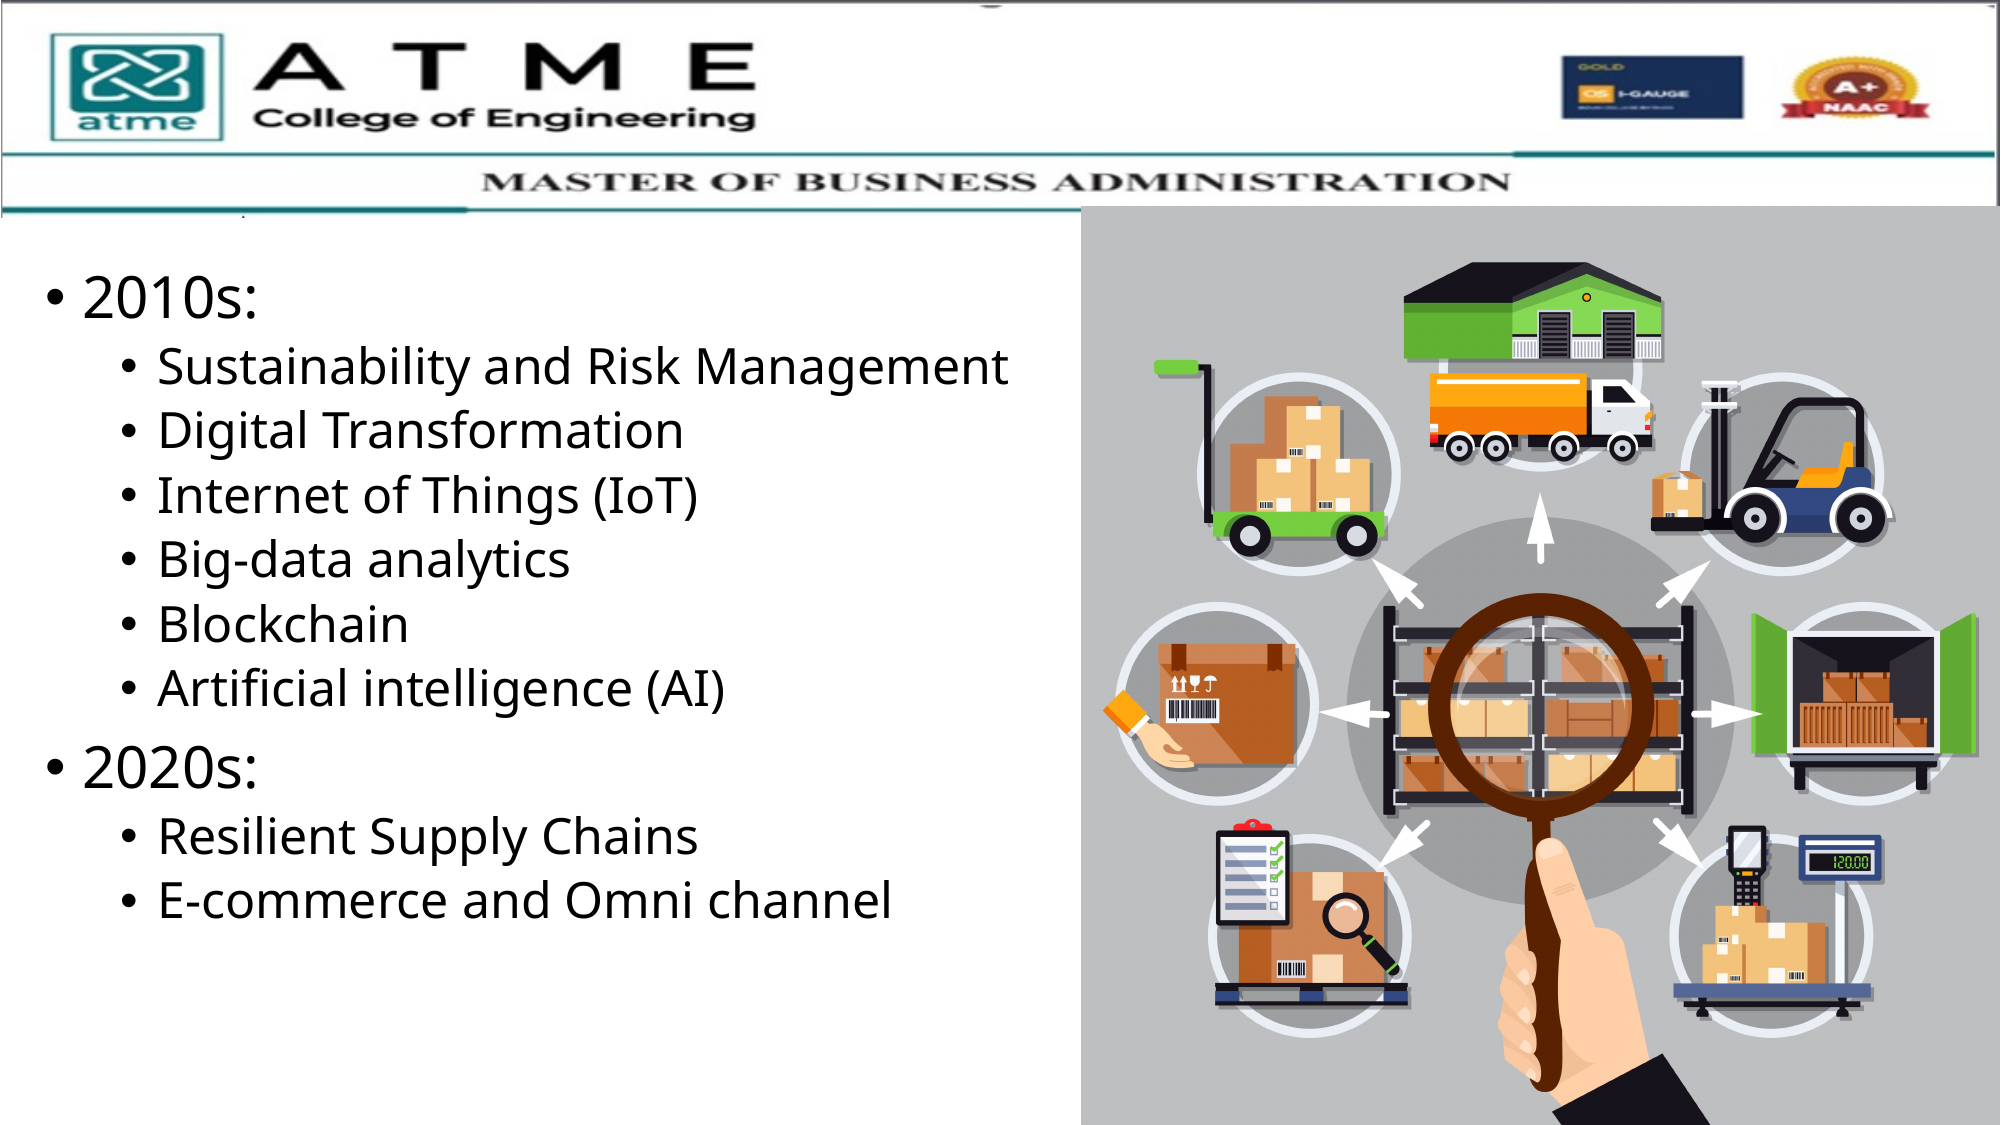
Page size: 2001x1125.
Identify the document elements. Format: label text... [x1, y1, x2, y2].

picture [1, 0, 2000, 1125]
list 2010s: Sustainability and Risk Management Digital Transformation Internet of Things (IoT) Big-data analytics Blockchain Artificial intelligence (AI) 2020s: Resilient Supply Chains E-commerce and Omni channel [30, 260, 1080, 1109]
